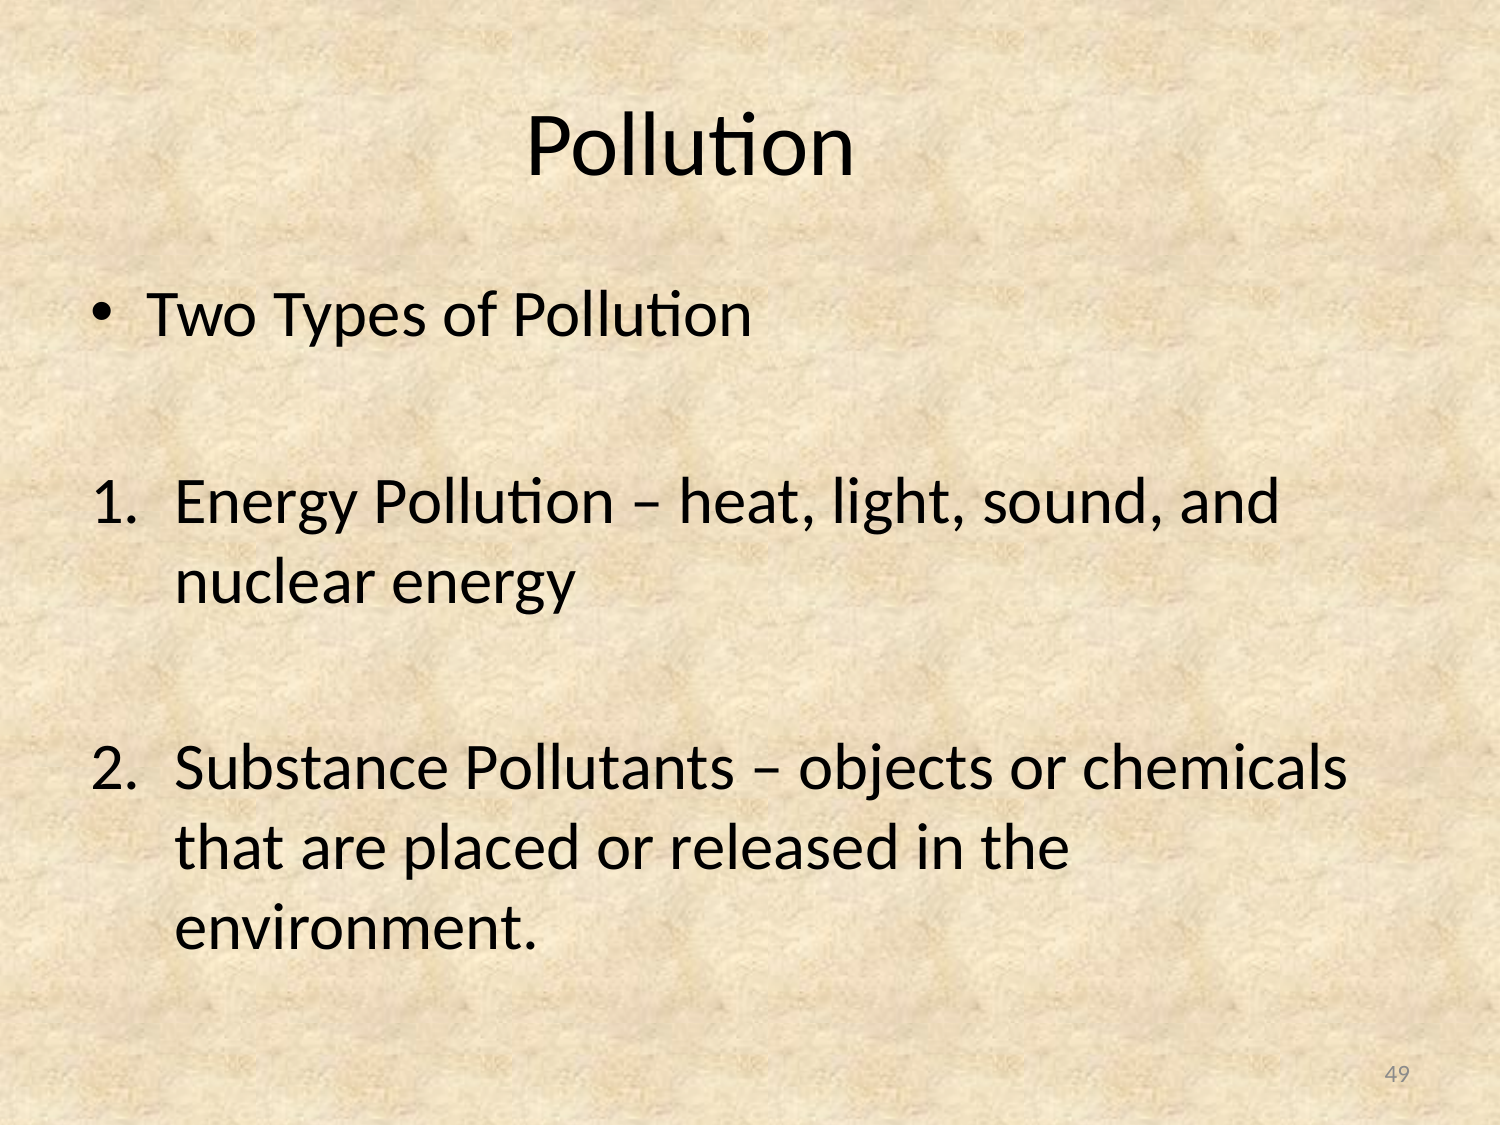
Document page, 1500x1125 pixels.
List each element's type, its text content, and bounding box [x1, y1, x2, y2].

list Two Types of Pollution Energy Pollution – heat, light, sound, and nuclear energy Substance Pollutants – objects or chemicals that are placed or released in the environment. [75, 262, 1425, 1005]
title Pollution [75, 45, 1425, 233]
slide_number 49 [1074, 1042, 1425, 1103]
